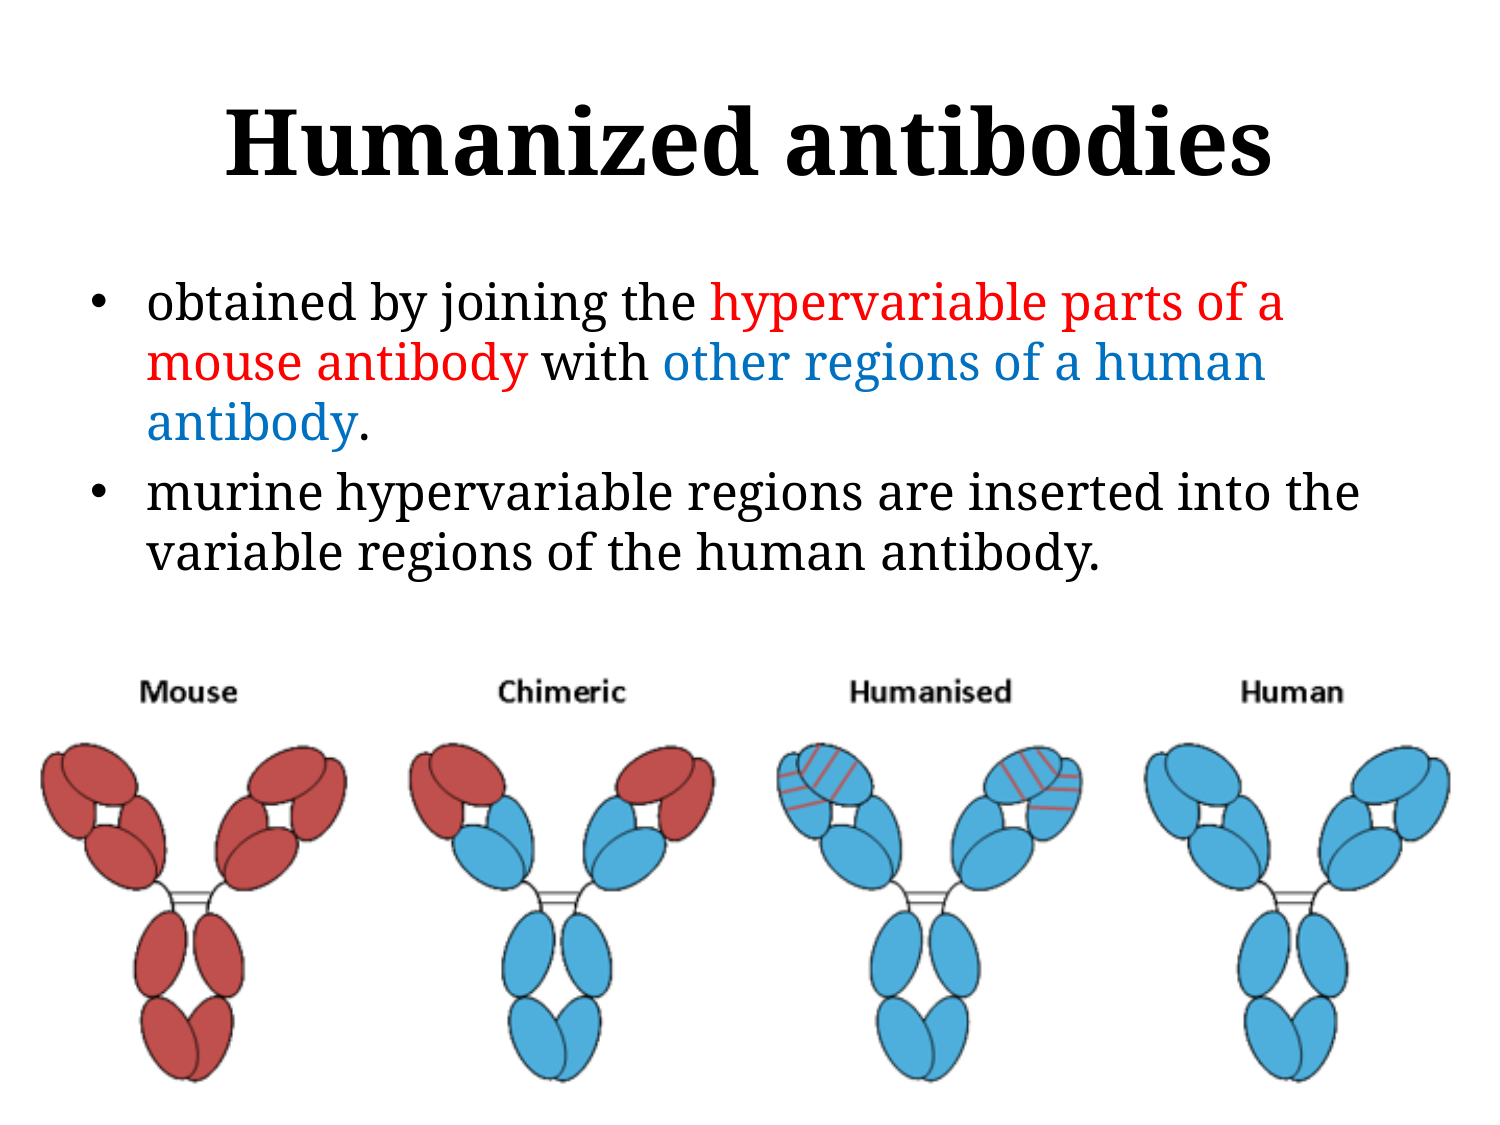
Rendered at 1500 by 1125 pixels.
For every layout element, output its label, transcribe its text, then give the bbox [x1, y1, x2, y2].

list obtained by joining the hypervariable parts of a mouse antibody with other regions of a human antibody. murine hypervariable regions are inserted into the variable regions of the human antibody. [75, 262, 1425, 660]
picture [37, 662, 1455, 1086]
title Humanized antibodies [75, 45, 1425, 233]
